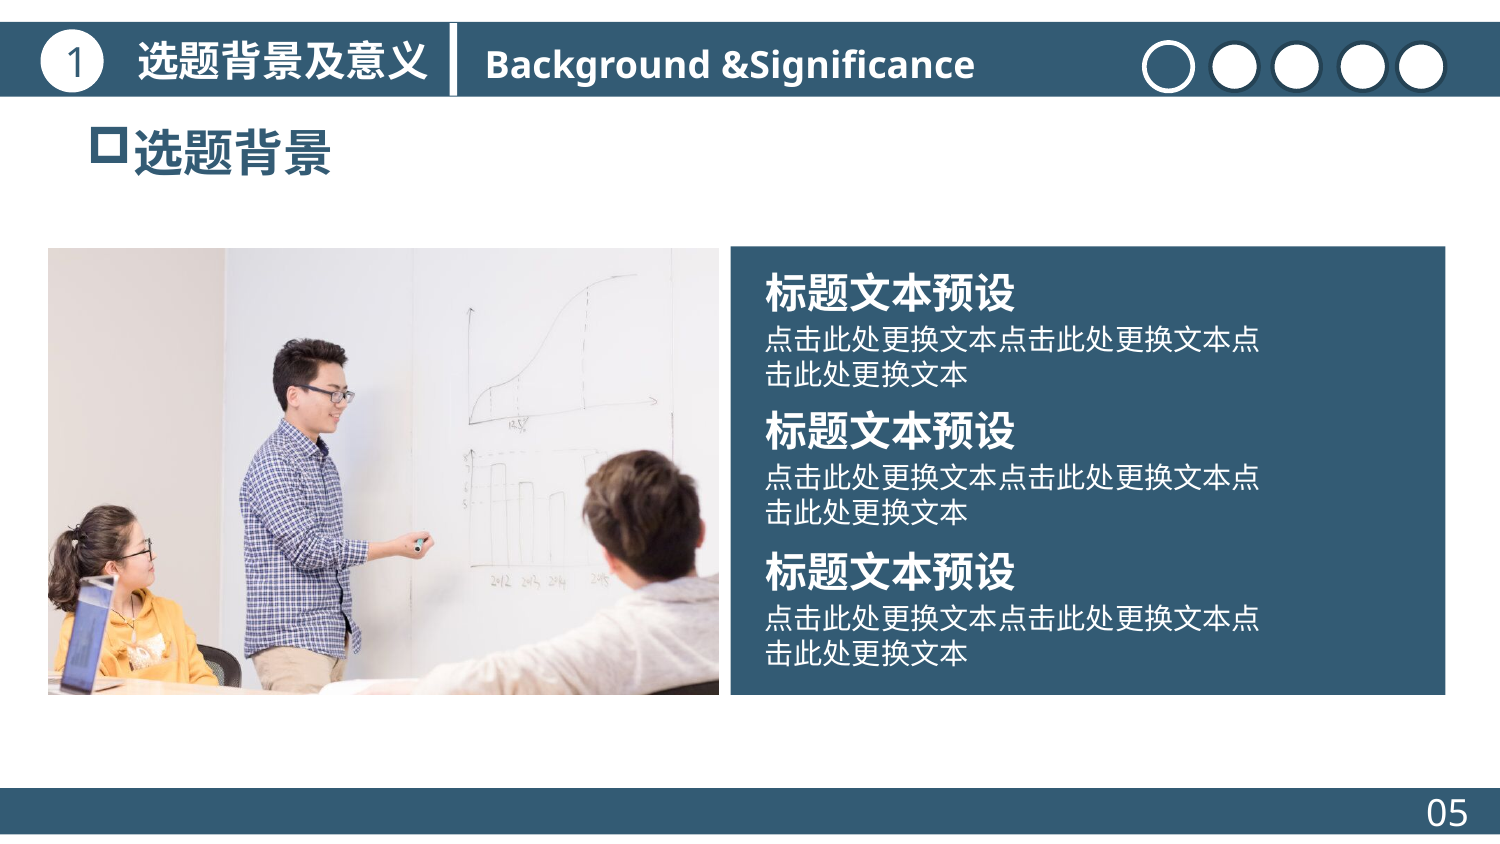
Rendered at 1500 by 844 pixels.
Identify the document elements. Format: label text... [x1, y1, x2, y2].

text_box 选题背景 [72, 114, 424, 190]
picture [47, 247, 719, 696]
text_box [0, 781, 1500, 843]
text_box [739, 411, 1307, 688]
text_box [739, 273, 1307, 409]
text_box [728, 244, 1448, 697]
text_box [0, 21, 1500, 98]
